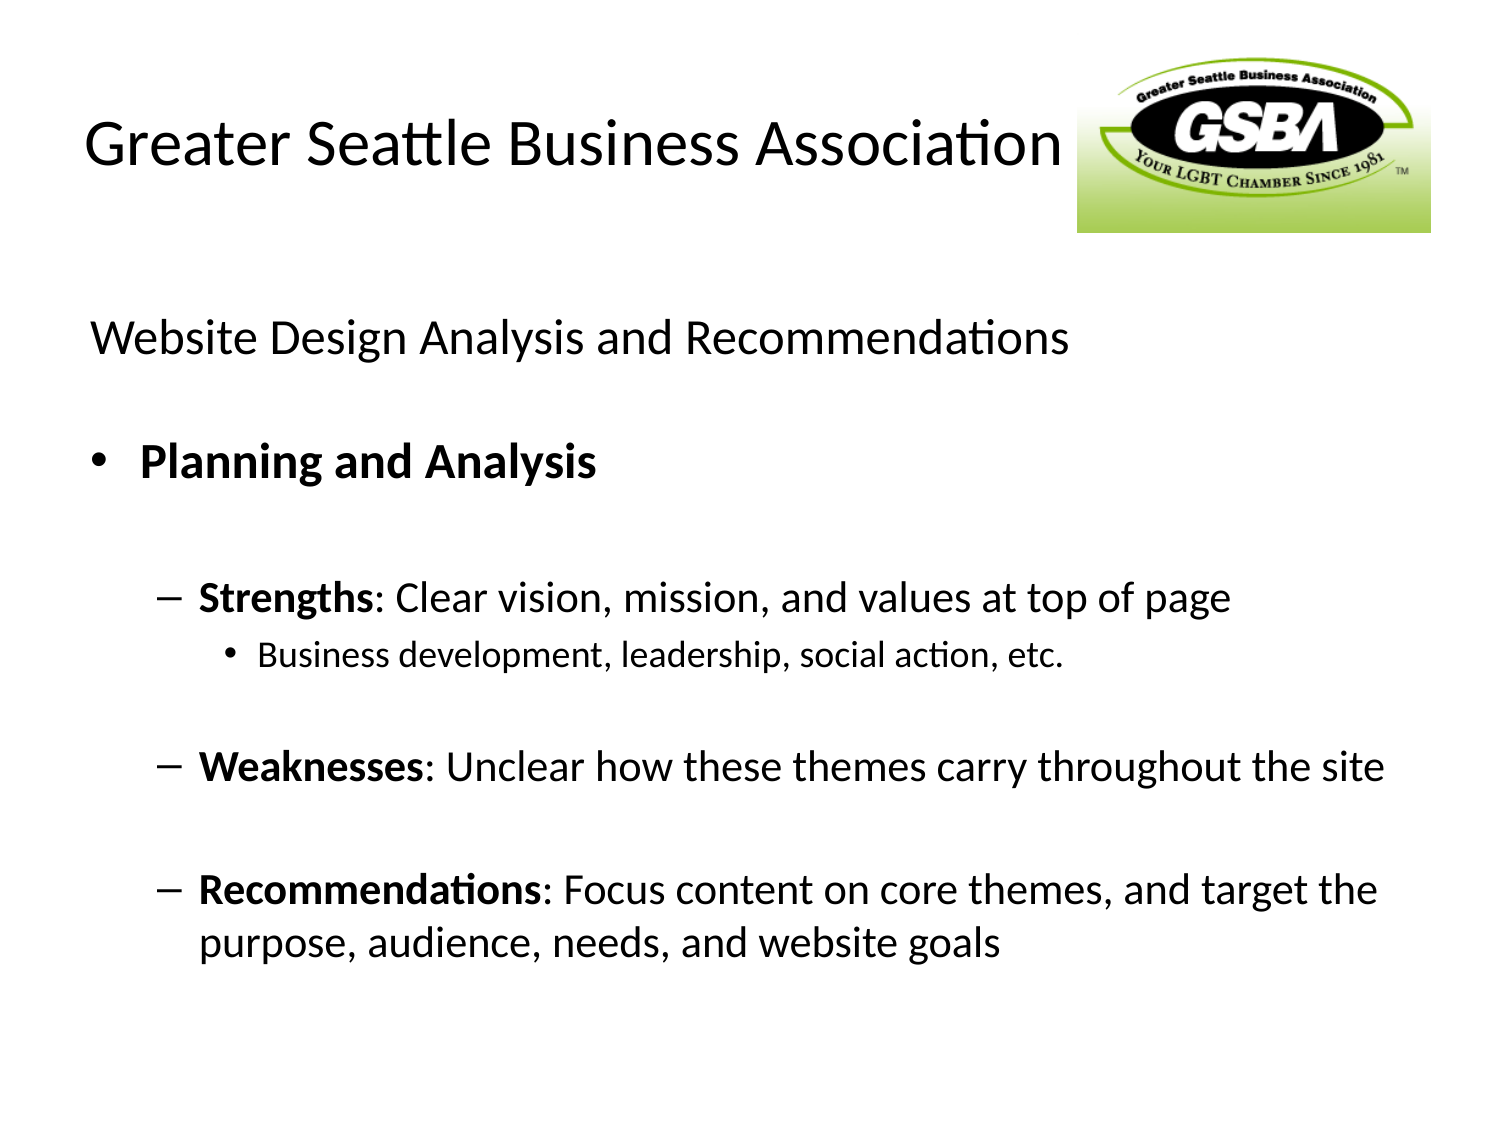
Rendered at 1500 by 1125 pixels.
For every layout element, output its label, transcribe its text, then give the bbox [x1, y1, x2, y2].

title Greater Seattle Business Association [69, 45, 1072, 233]
list Website Design Analysis and Recommendations Planning and Analysis Strengths: Clear vision, mission, and values at top of page Business development, leadership, social action, etc. Weaknesses: Unclear how these themes carry throughout the site Recommendations: Focus content on core themes, and target the purpose, audience, needs, and website goals [75, 296, 1425, 1027]
picture [1077, 32, 1431, 233]
